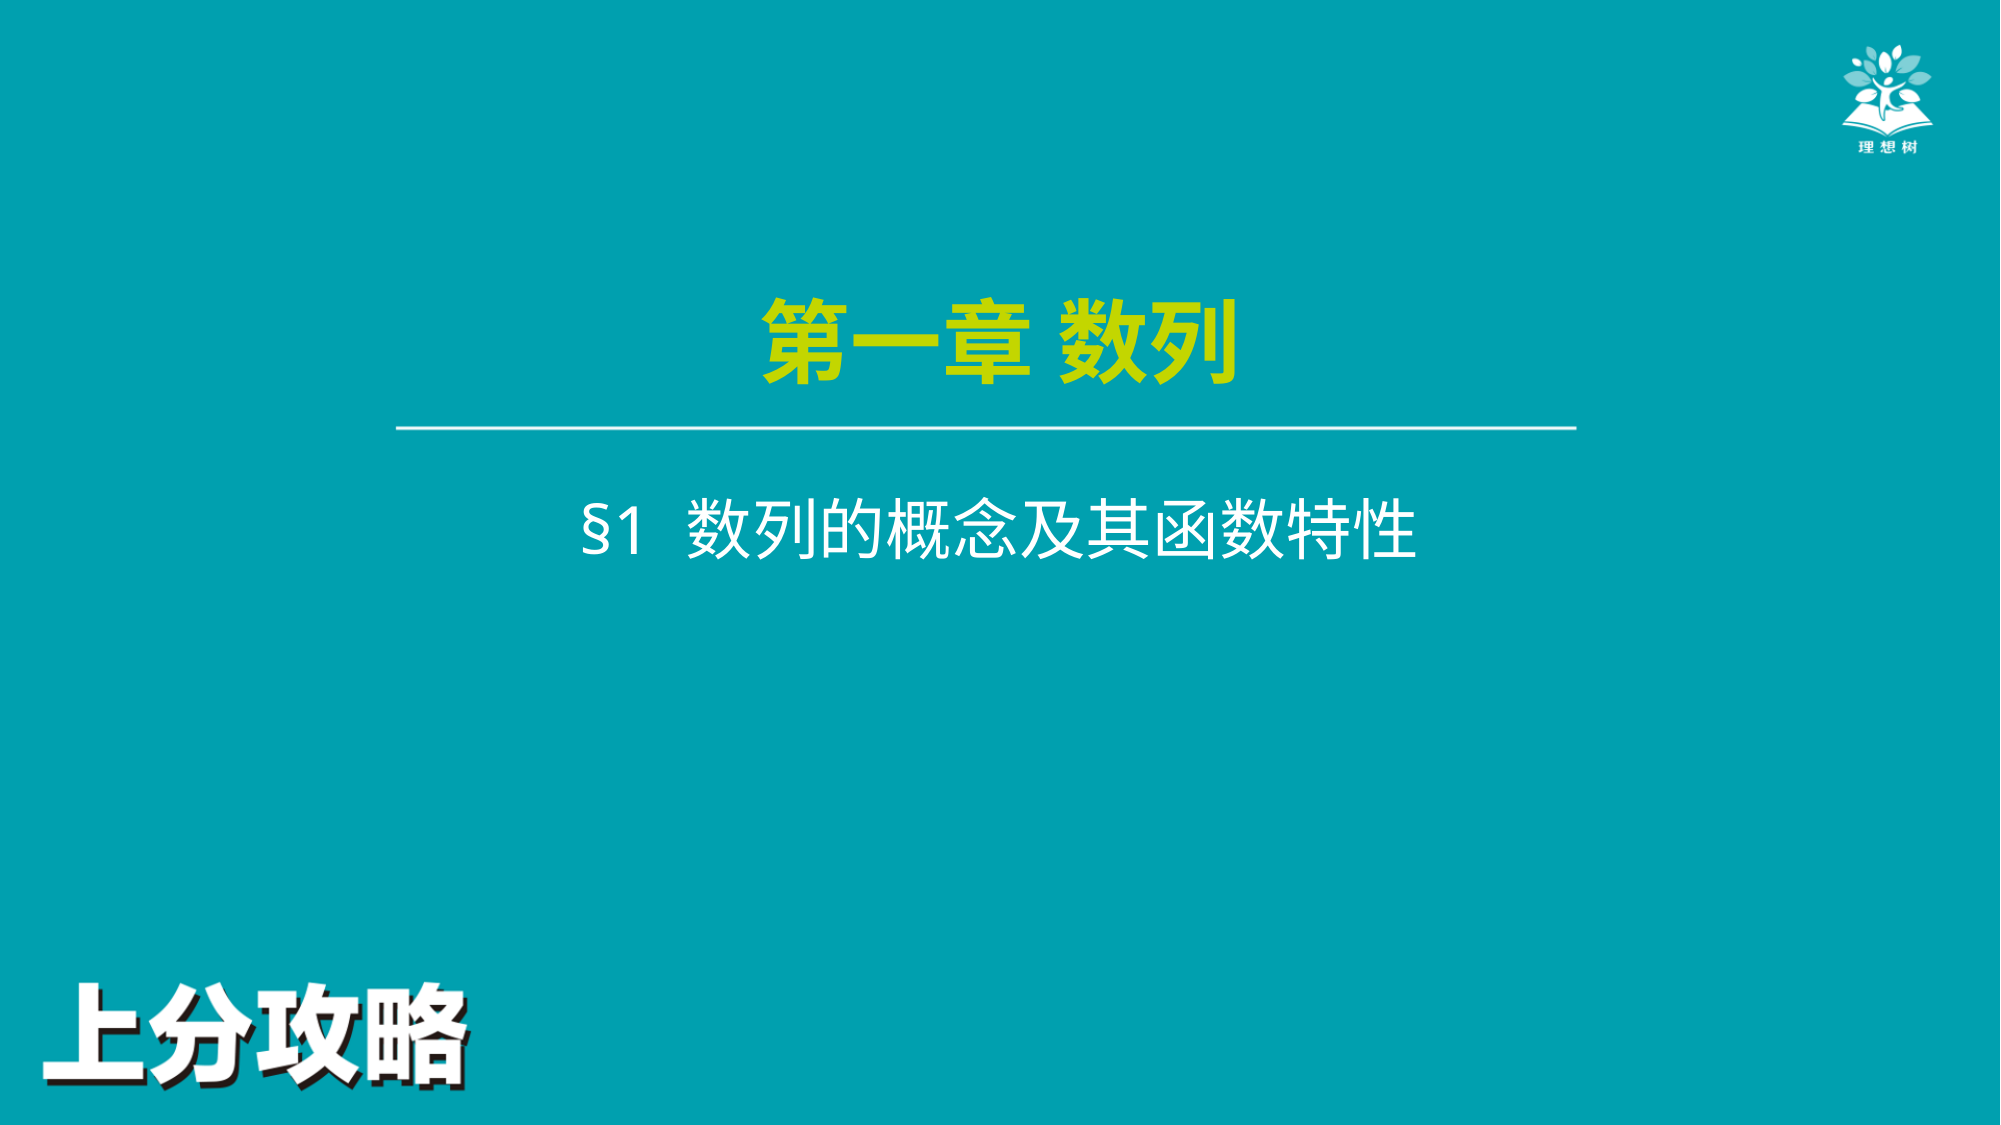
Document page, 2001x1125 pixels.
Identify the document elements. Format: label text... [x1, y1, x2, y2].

picture [0, 413, 2000, 472]
picture [0, 579, 2000, 1125]
text_box 第一章 数列 [0, 265, 2000, 413]
picture [0, 0, 2000, 265]
text_box §1 数列的概念及其函数特性 [0, 472, 2000, 579]
